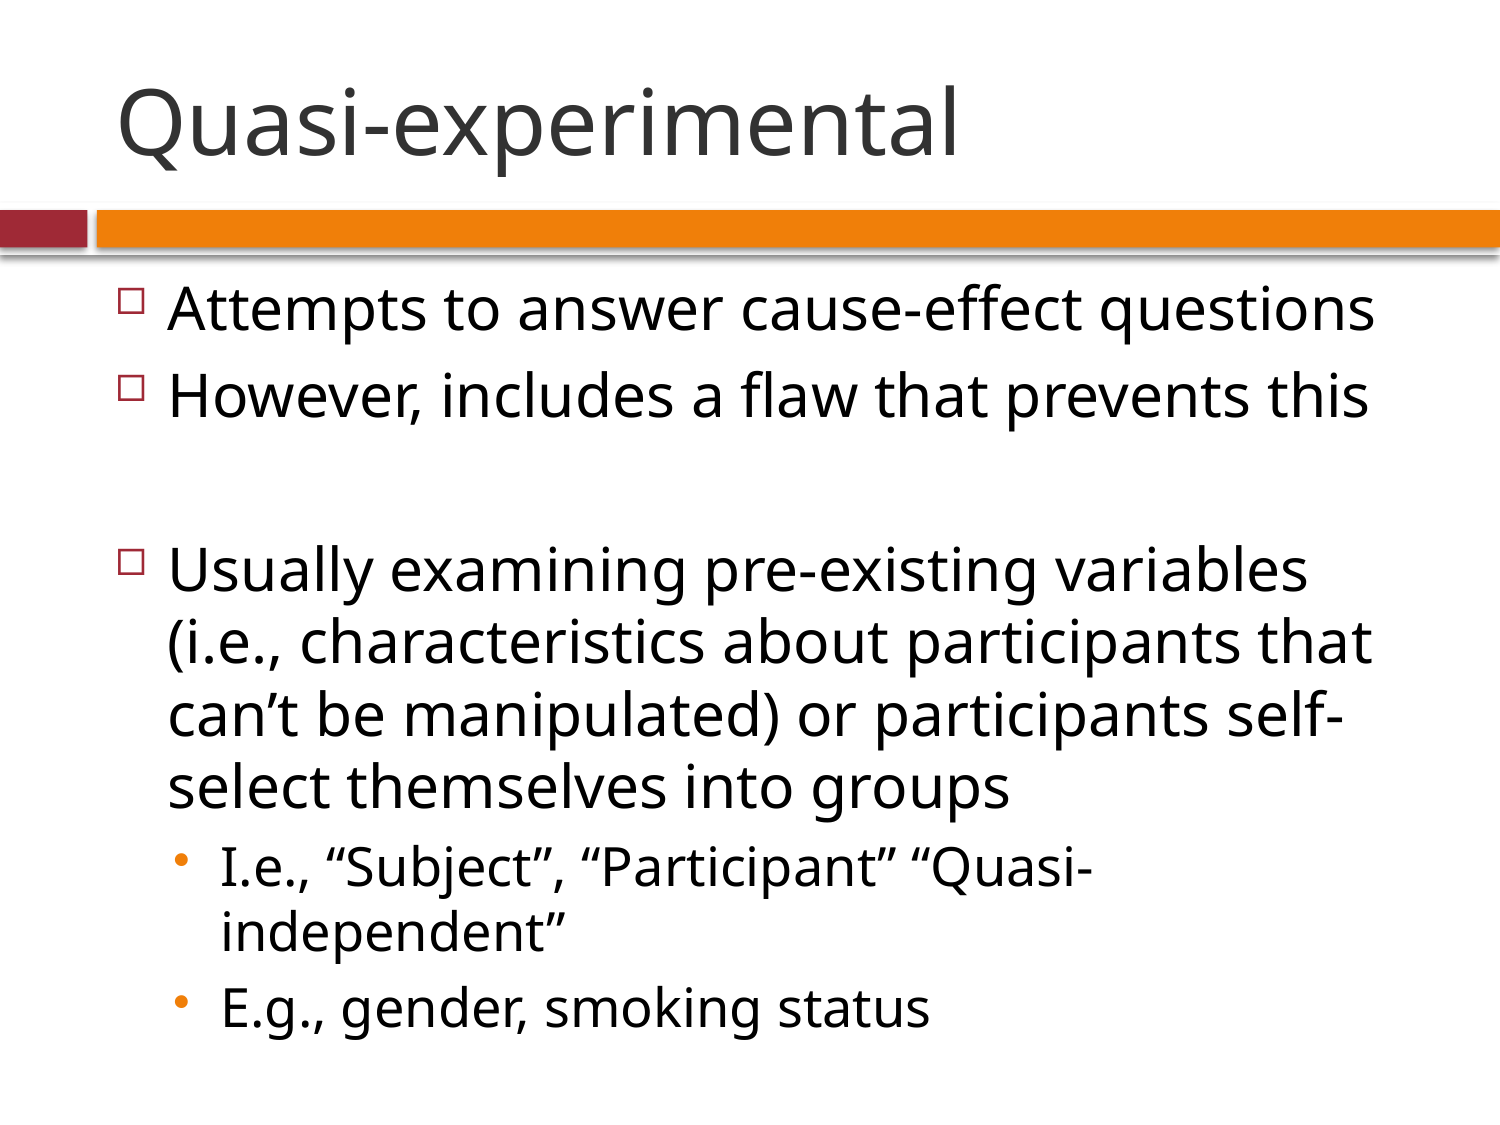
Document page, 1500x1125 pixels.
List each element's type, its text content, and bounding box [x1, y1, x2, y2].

title Quasi-experimental [100, 37, 1438, 200]
list Attempts to answer cause-effect questions However, includes a flaw that prevents this Usually examining pre-existing variables (i.e., characteristics about participants that can’t be manipulated) or participants self-select themselves into groups I.e., “Subject”, “Participant” “Quasi-independent” E.g., gender, smoking status [100, 262, 1438, 1000]
